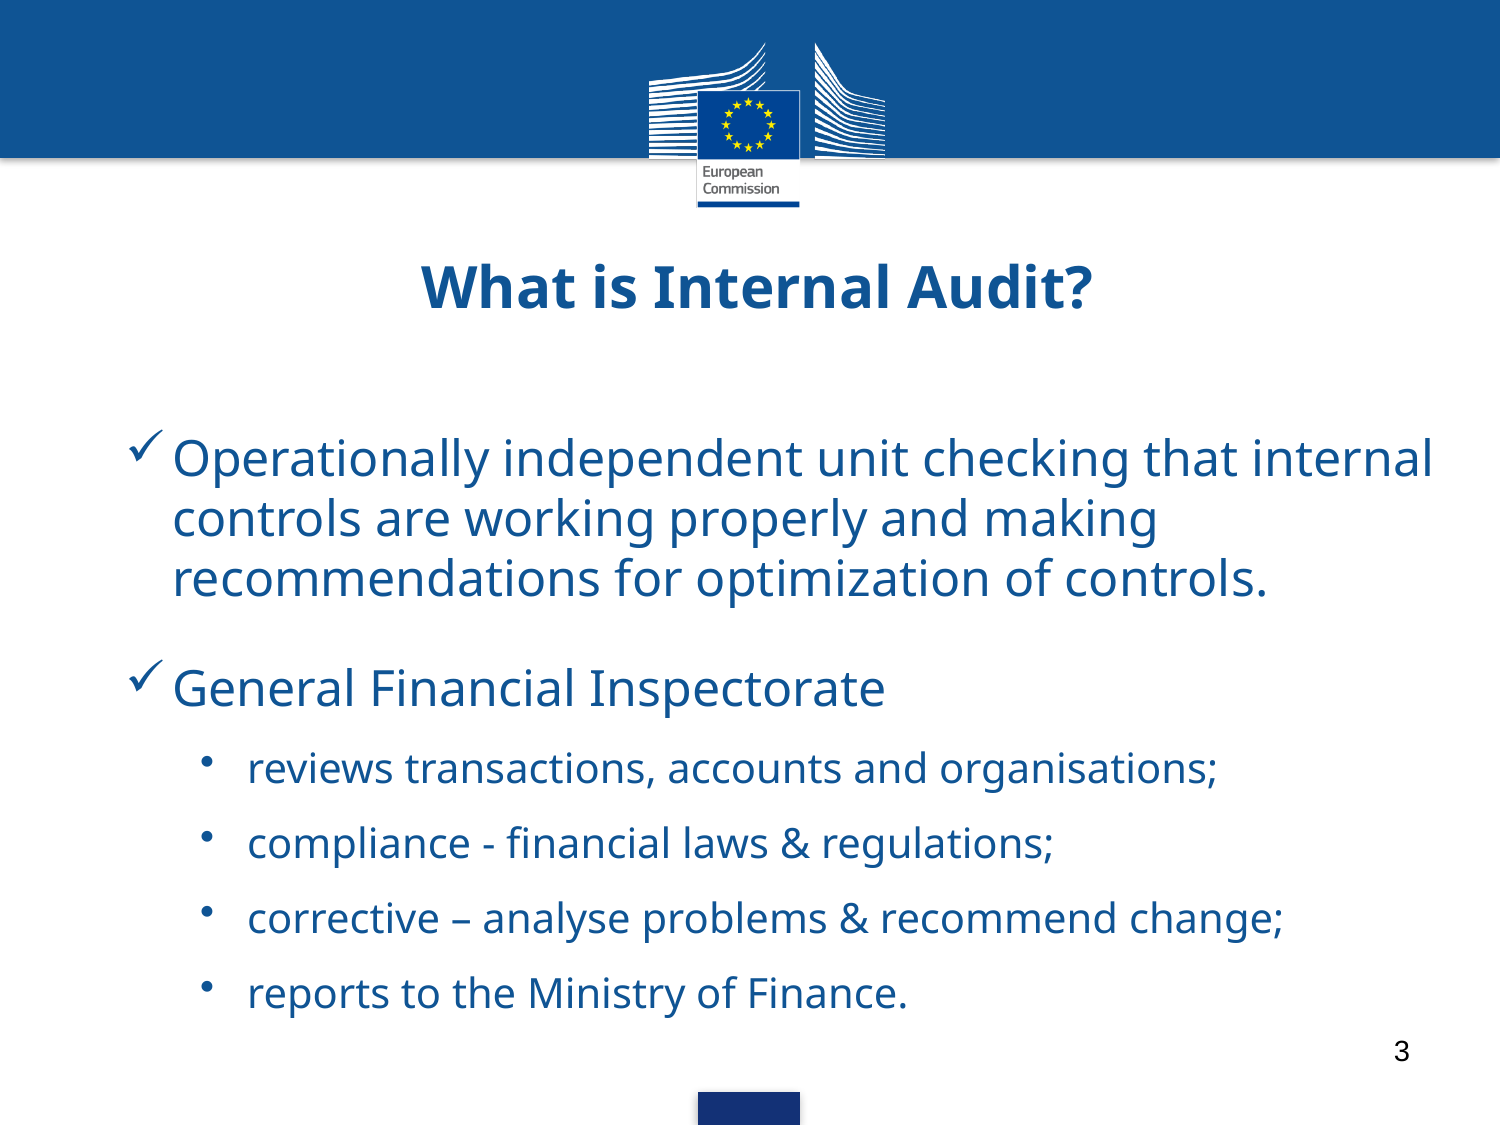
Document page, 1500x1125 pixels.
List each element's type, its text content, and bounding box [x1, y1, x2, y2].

list Operationally independent unit checking that internal controls are working properly and making recommendations for optimization of controls. General Financial Inspectorate reviews transactions, accounts and organisations; compliance - financial laws & regulations; corrective – analyse problems & recommend change; reports to the Ministry of Finance. [35, 419, 1465, 1047]
title What is Internal Audit? [0, 207, 1500, 362]
slide_number 3 [1074, 1024, 1426, 1103]
picture [649, 42, 885, 207]
